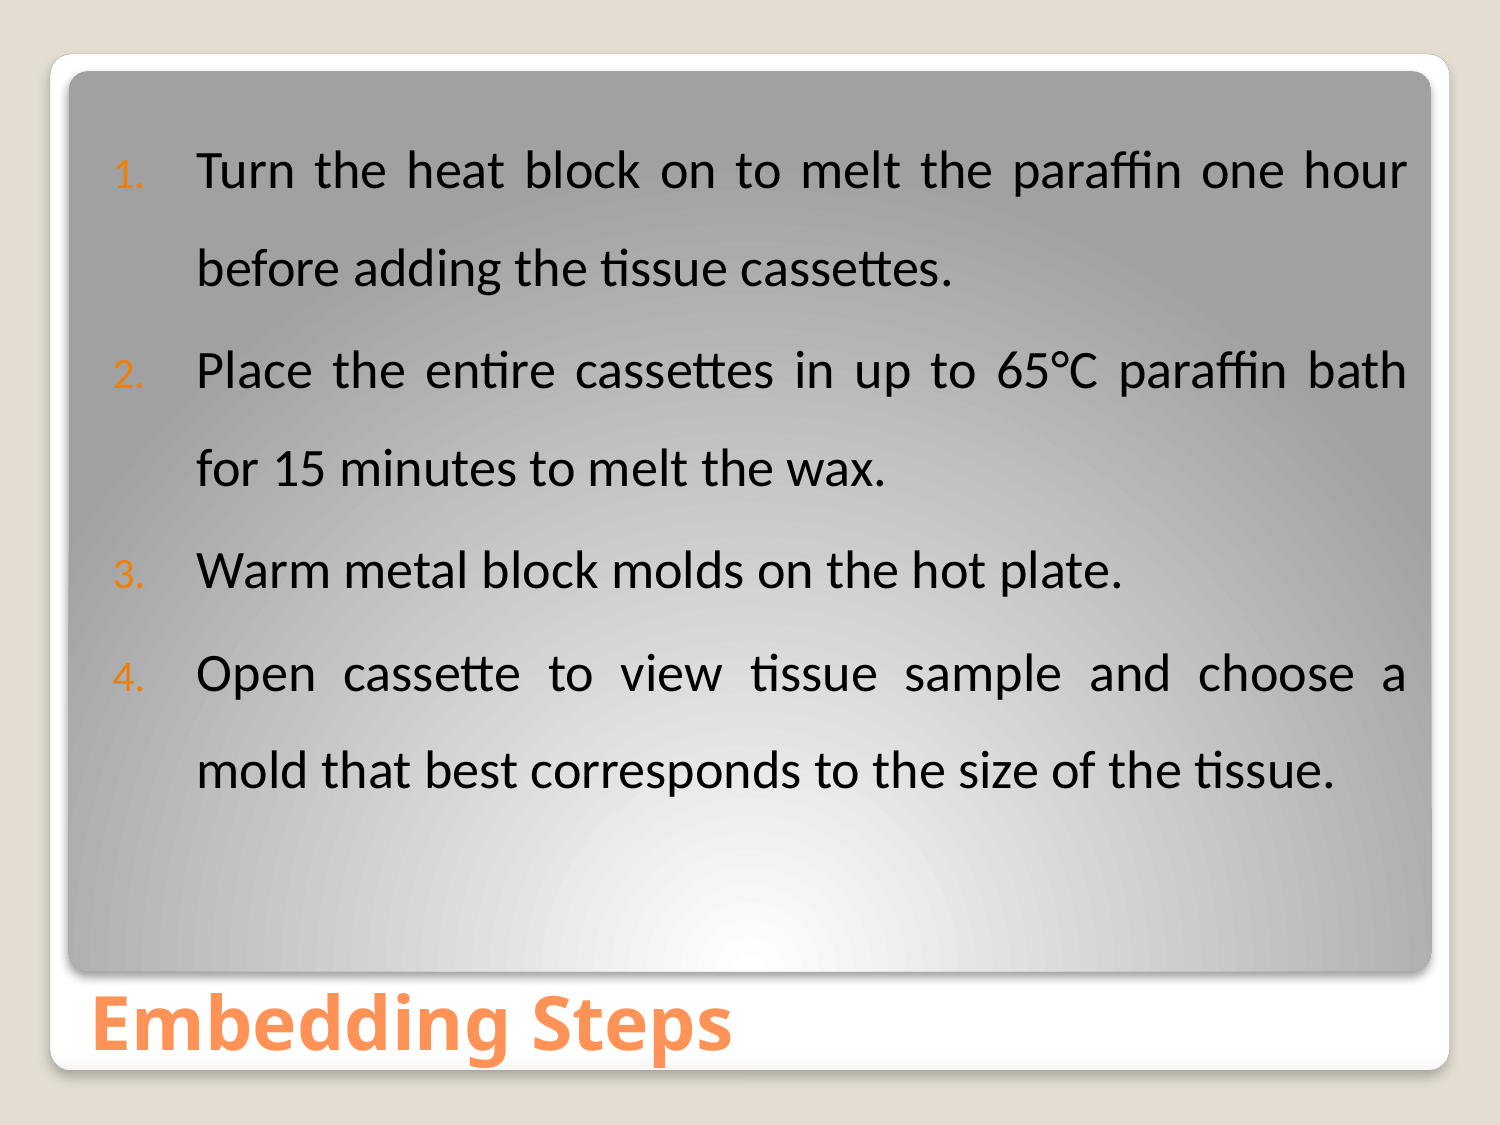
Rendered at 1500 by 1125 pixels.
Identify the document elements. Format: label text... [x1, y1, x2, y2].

list Turn the heat block on to melt the paraffin one hour before adding the tissue cassettes. Place the entire cassettes in up to 65°C paraffin bath for 15 minutes to melt the wax. Warm metal block molds on the hot plate. Open cassette to view tissue sample and choose a mold that best corresponds to the size of the tissue. [82, 86, 1425, 975]
title Embedding Steps [75, 900, 1418, 1073]
